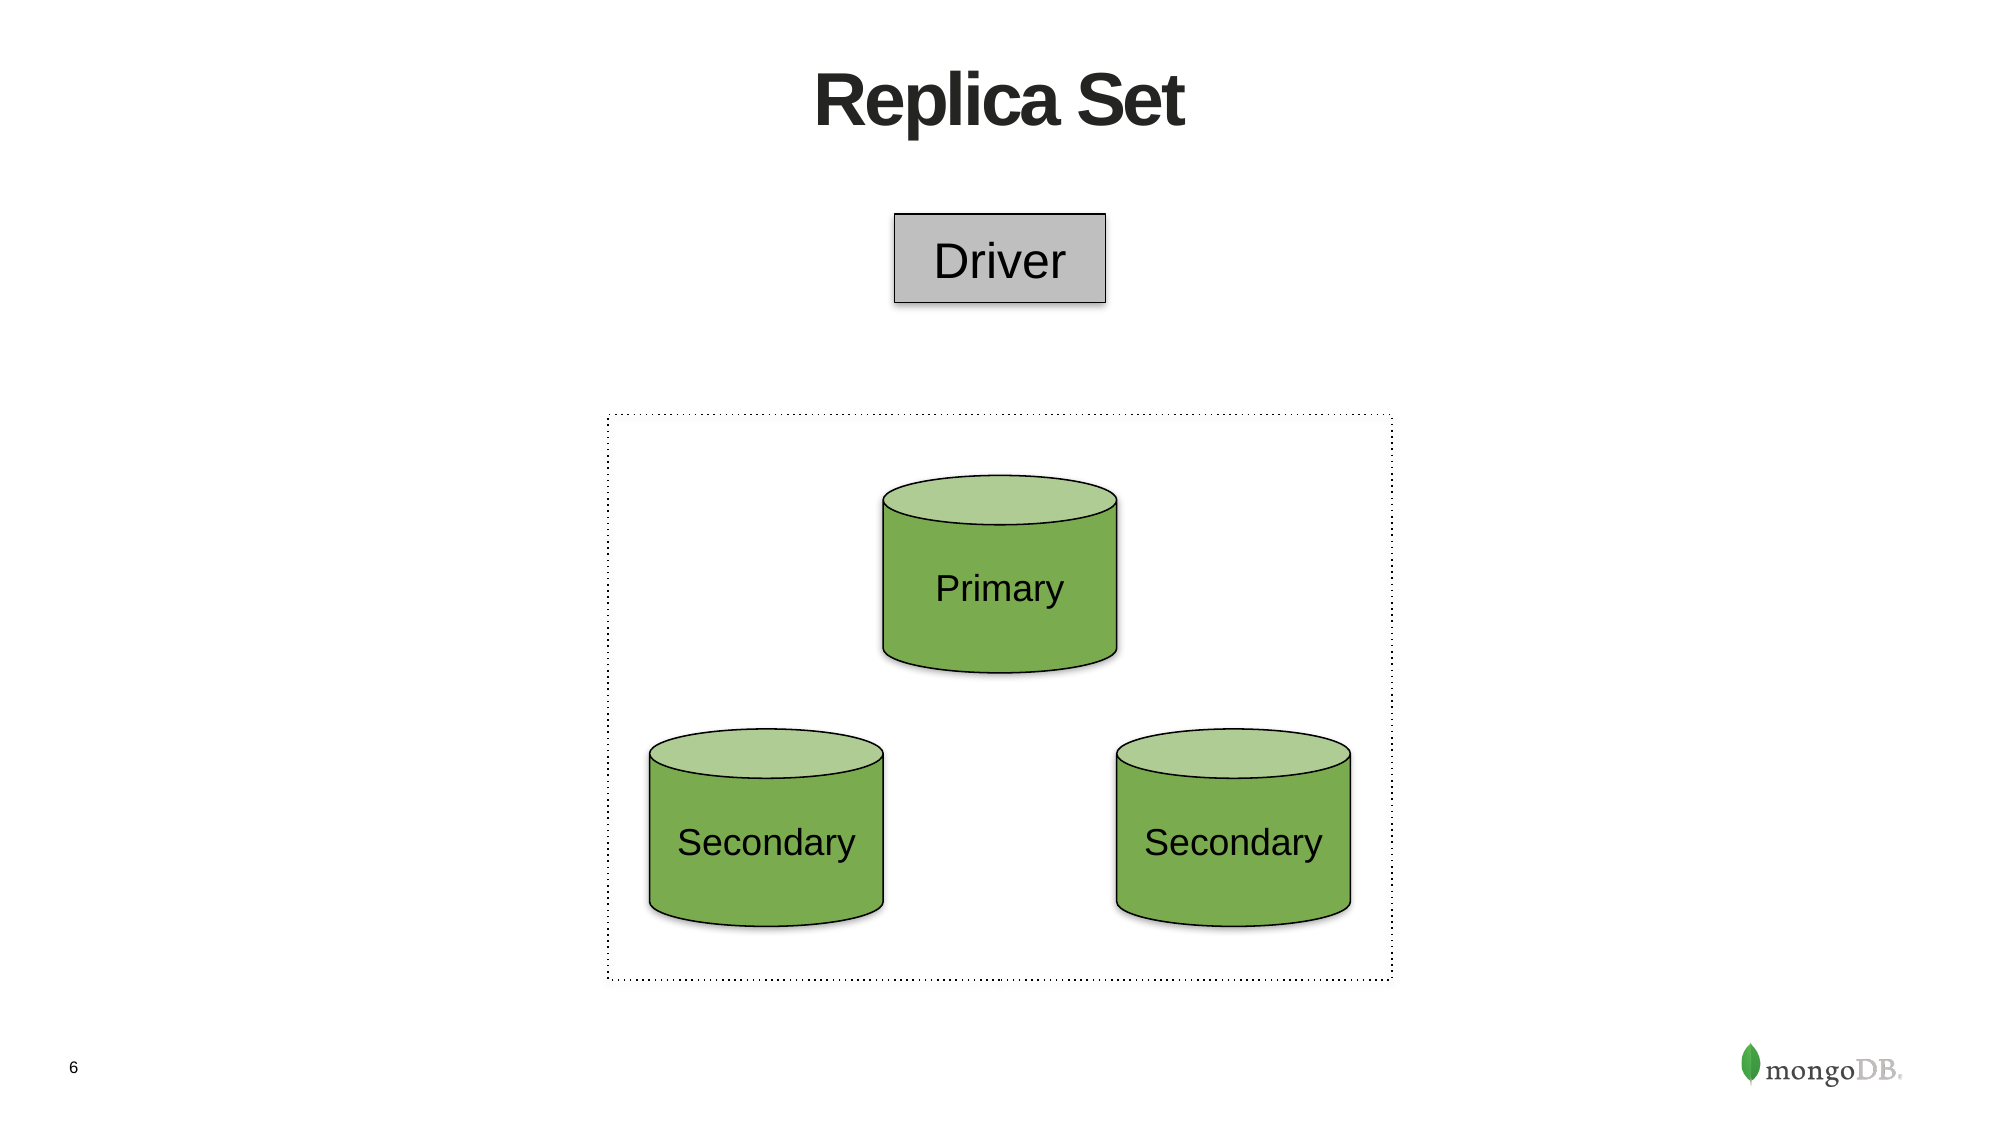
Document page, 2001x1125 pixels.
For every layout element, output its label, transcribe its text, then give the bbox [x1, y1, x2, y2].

text_box Driver [894, 213, 1106, 303]
title Replica Set [99, 1, 1900, 190]
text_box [607, 414, 1393, 981]
